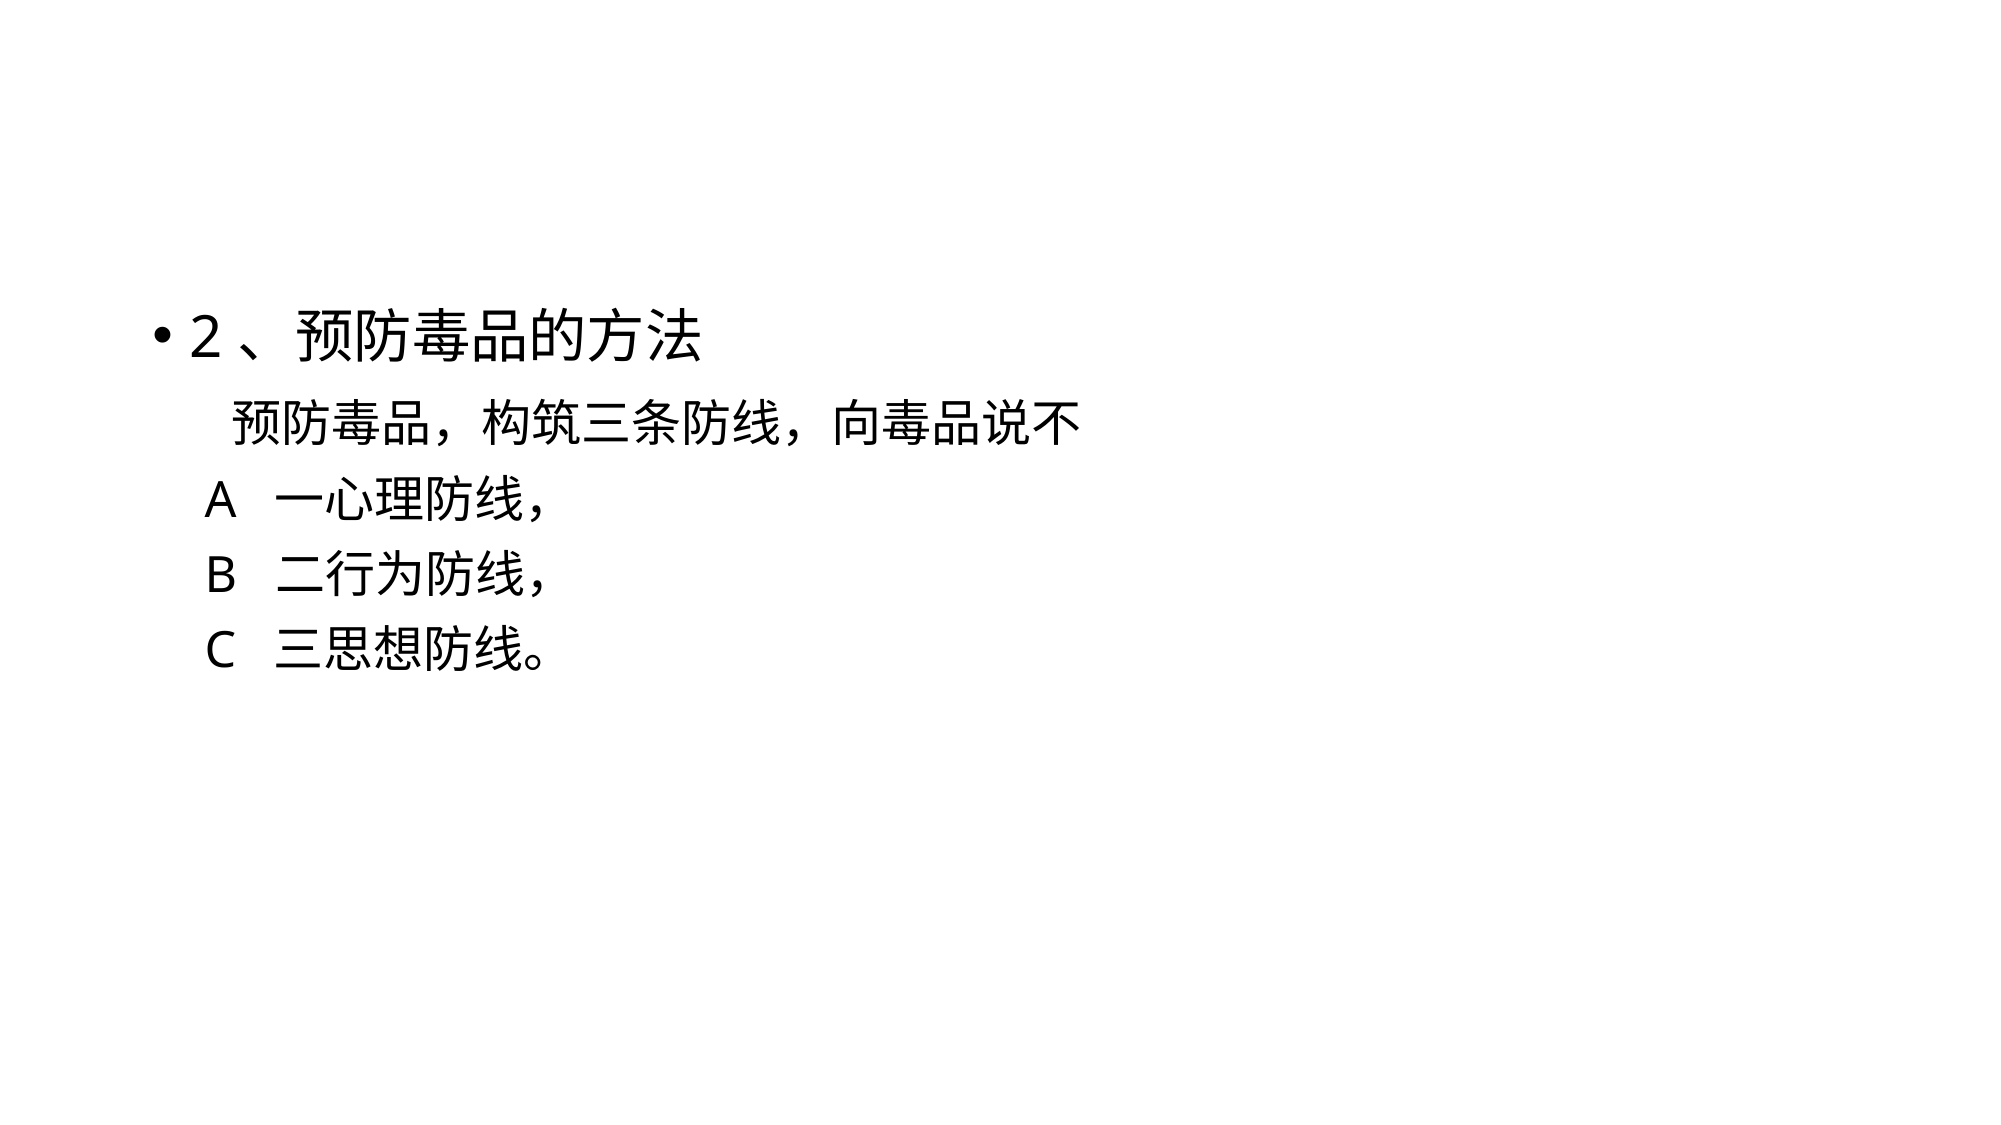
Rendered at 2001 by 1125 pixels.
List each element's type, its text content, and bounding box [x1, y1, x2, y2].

list 2、预防毒品的方法 预防毒品，构筑三条防线，向毒品说不 A 一心理防线， B 二行为防线， C 三思想防线。 [137, 299, 1863, 1014]
